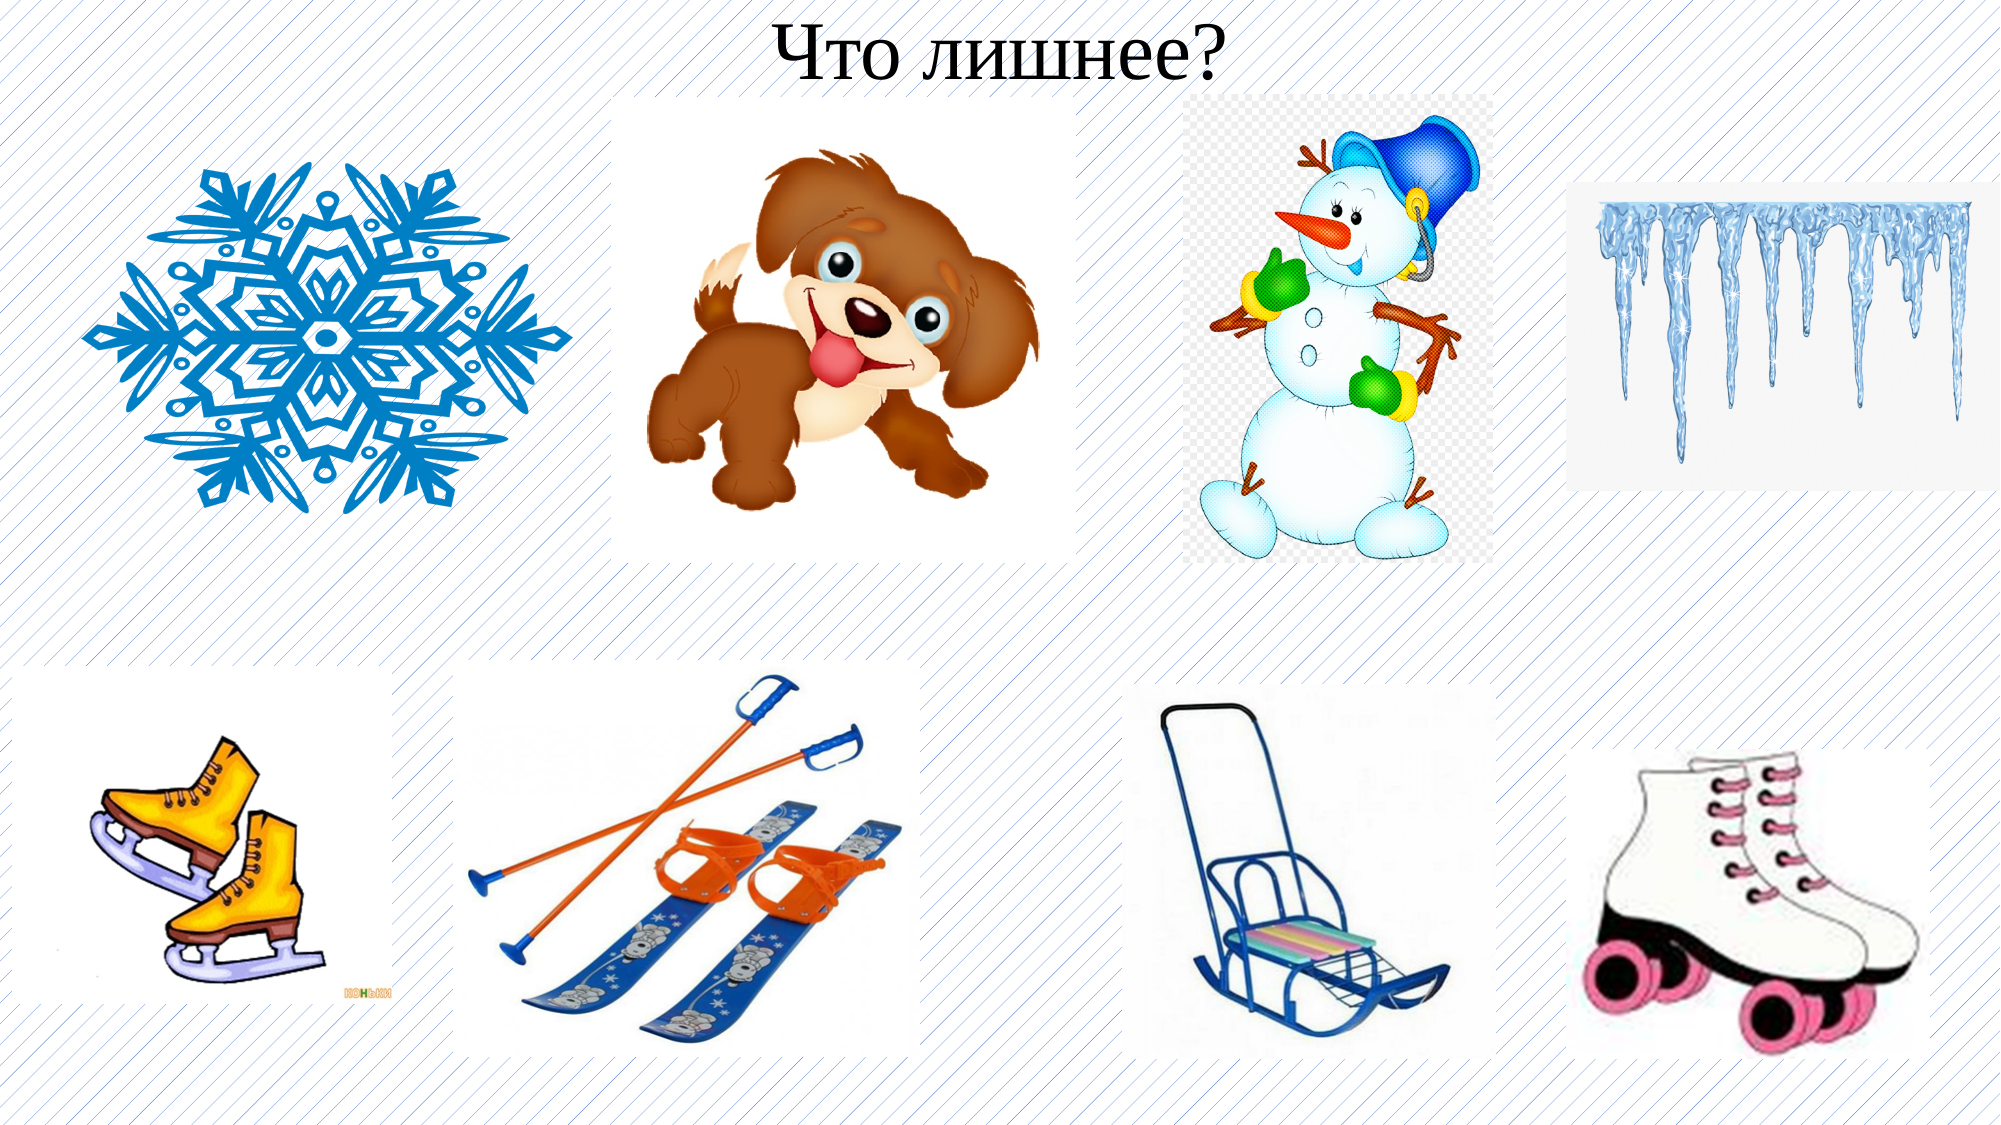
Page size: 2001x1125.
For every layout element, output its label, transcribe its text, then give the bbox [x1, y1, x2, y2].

picture [1122, 684, 1497, 1059]
picture [1566, 182, 2000, 491]
picture [452, 660, 920, 1057]
picture [1183, 94, 1493, 563]
picture [12, 665, 392, 1005]
picture [81, 162, 573, 514]
picture [611, 97, 1076, 563]
picture [1566, 749, 1930, 1059]
list Что лишнее? [0, 0, 2000, 1125]
